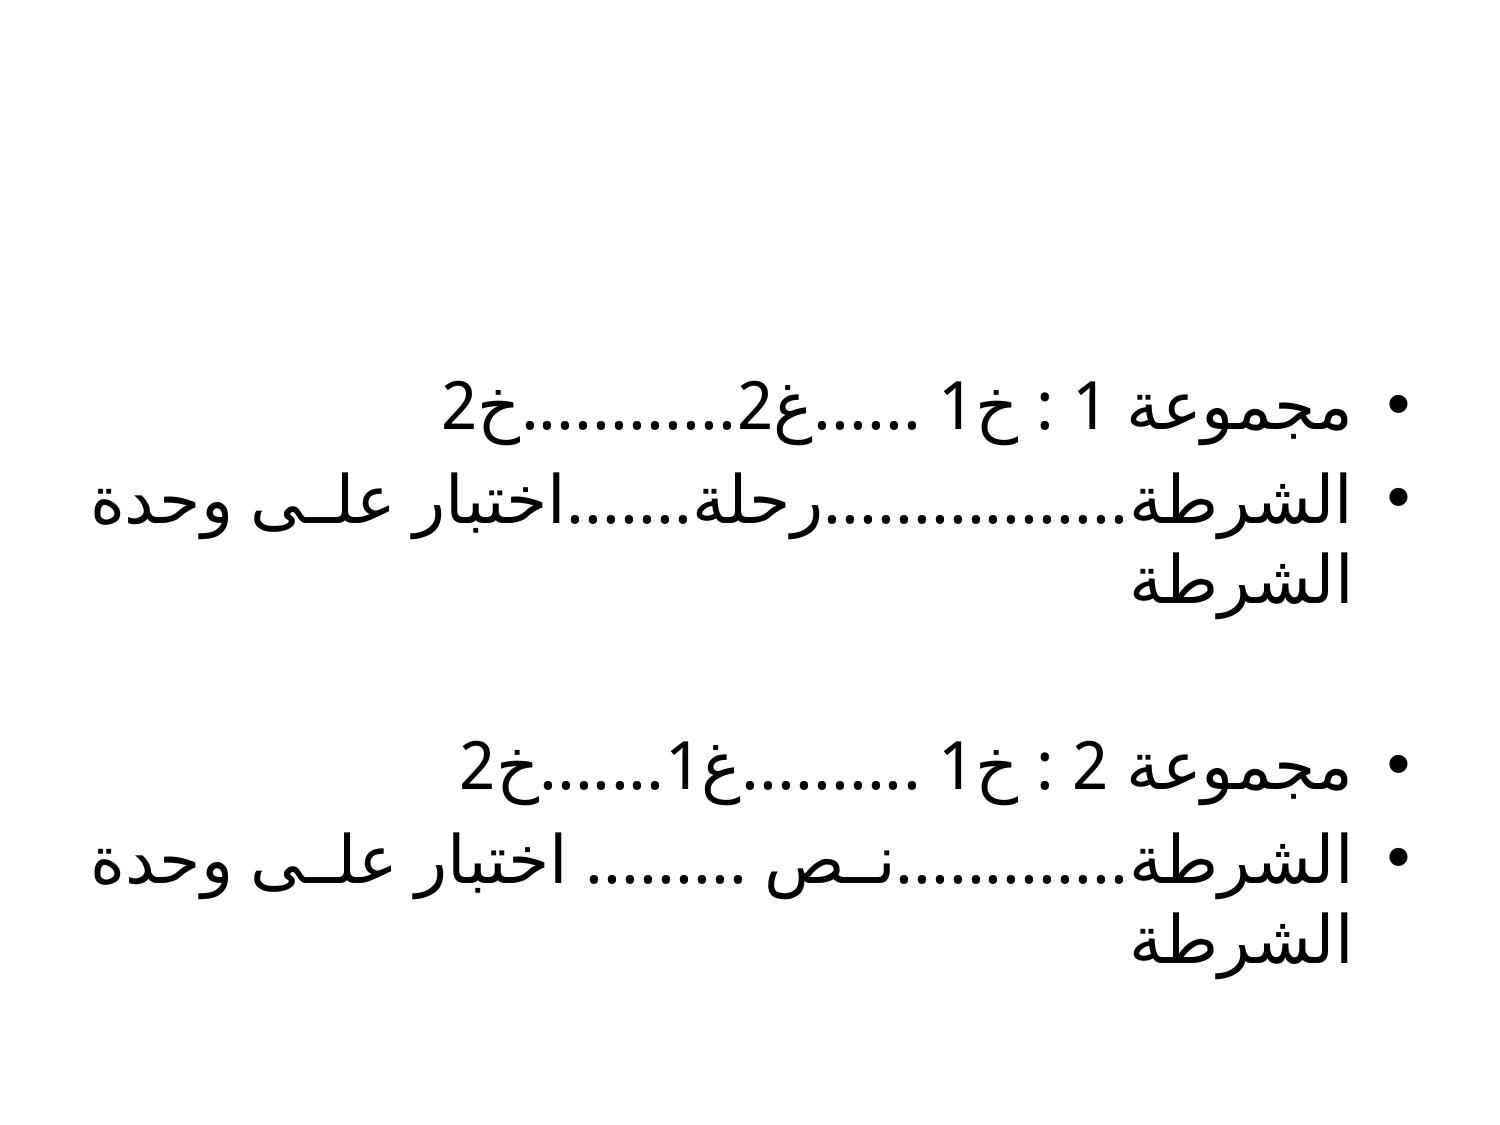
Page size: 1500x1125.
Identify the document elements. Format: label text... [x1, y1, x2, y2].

list مجموعة 1 : خ1 ......غ2............خ2 الشرطة.................رحلة.......اختبار على وحدة الشرطة مجموعة 2 : خ1 ..........غ1.......خ2 الشرطة.............نص ......... اختبار على وحدة الشرطة [75, 262, 1425, 1005]
